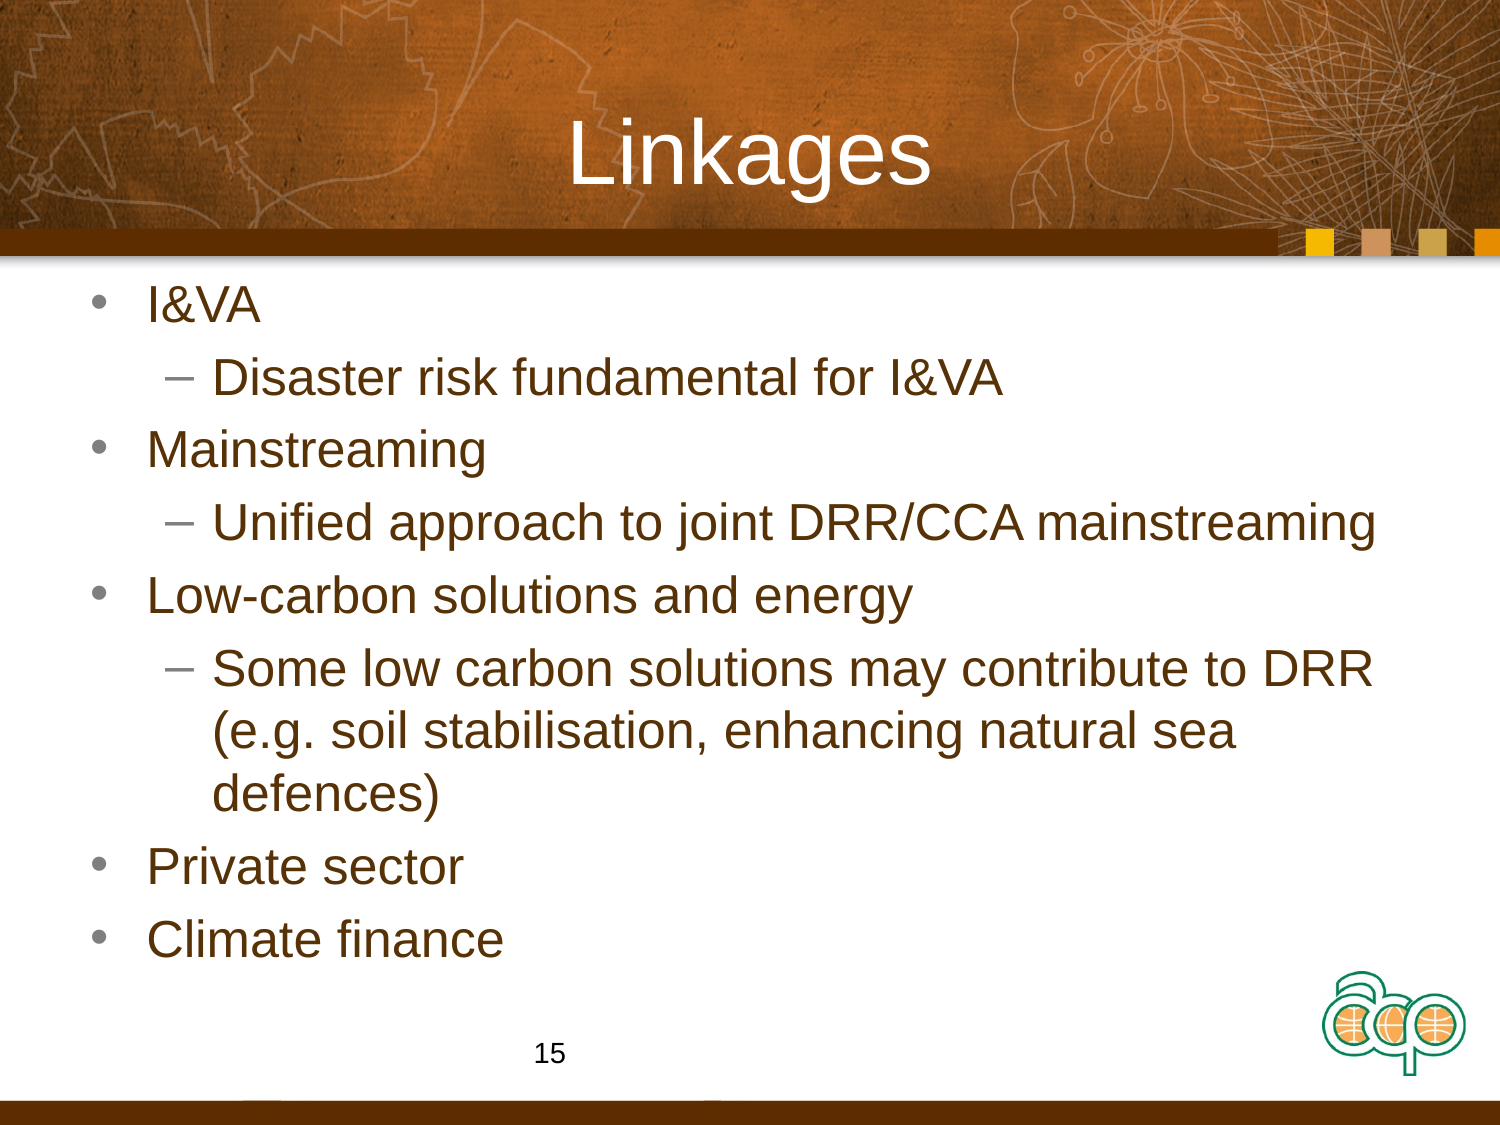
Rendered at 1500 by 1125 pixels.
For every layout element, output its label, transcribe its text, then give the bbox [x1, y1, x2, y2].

slide_number 15 [518, 1027, 869, 1071]
title Linkages [74, 62, 1426, 234]
list I&VA Disaster risk fundamental for I&VA Mainstreaming Unified approach to joint DRR/CCA mainstreaming Low-carbon solutions and energy Some low carbon solutions may contribute to DRR (e.g. soil stabilisation, enhancing natural sea defences) Private sector Climate finance [74, 262, 1438, 538]
picture [0, 0, 1500, 1125]
